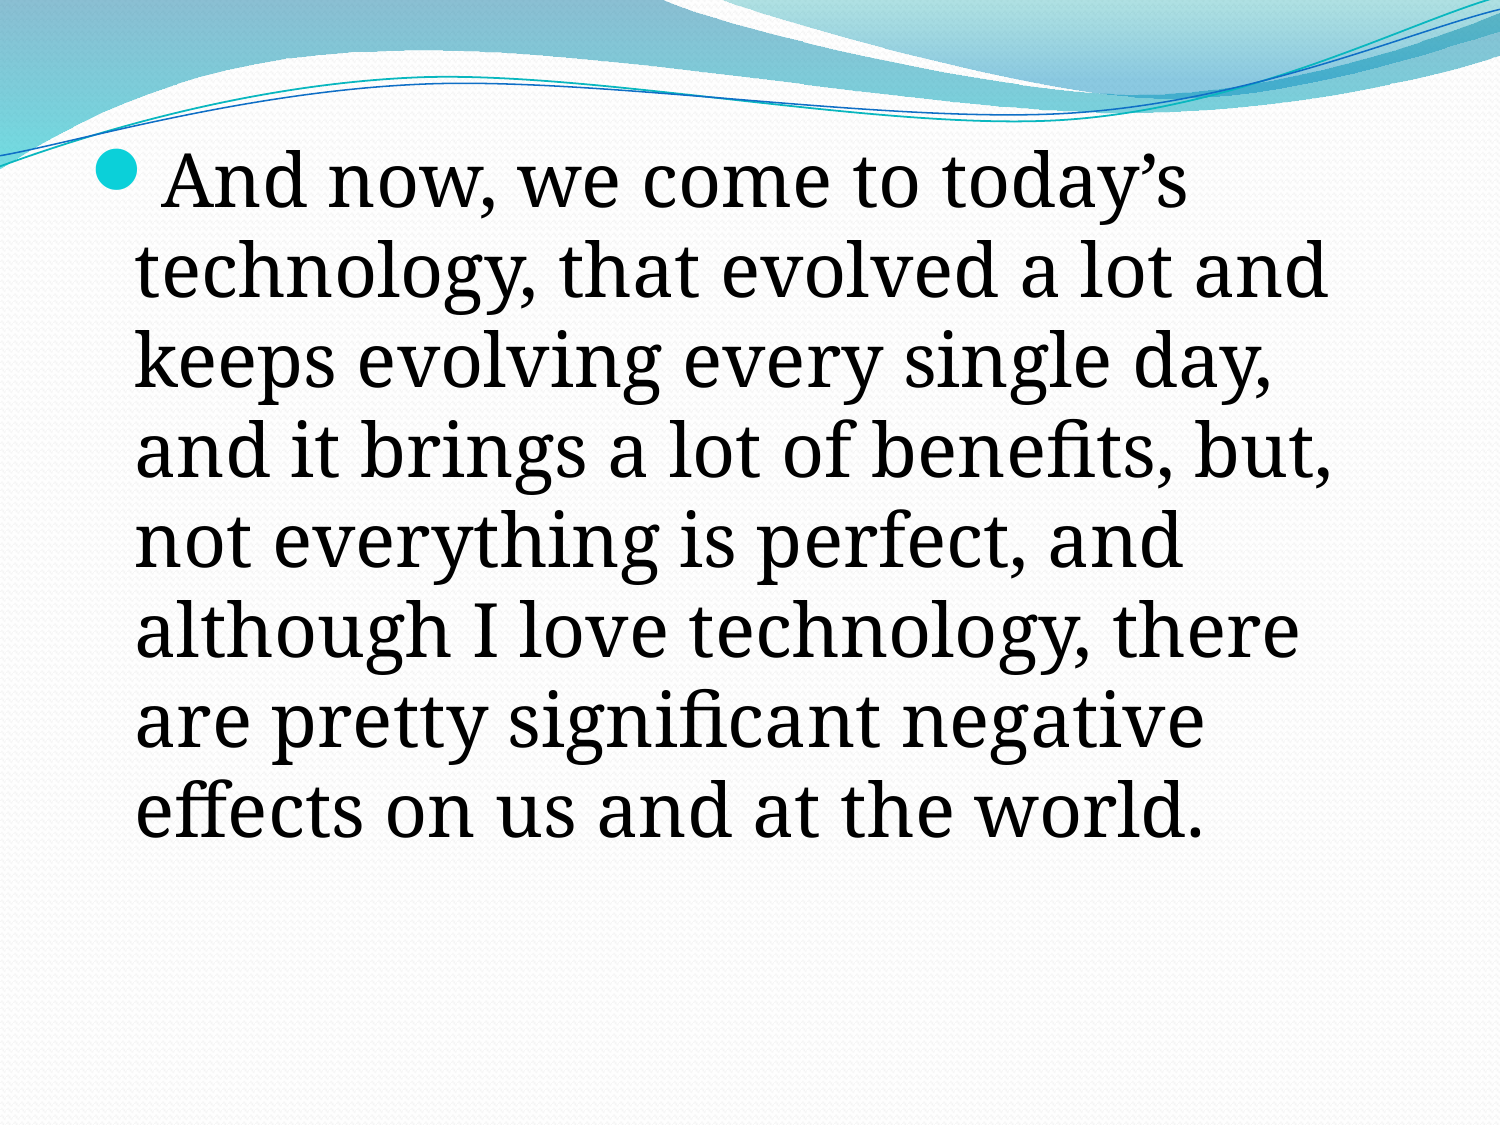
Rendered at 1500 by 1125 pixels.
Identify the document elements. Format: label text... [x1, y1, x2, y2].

list And now, we come to today’s technology, that evolved a lot and keeps evolving every single day, and it brings a lot of benefits, but, not everything is perfect, and although I love technology, there are pretty significant negative effects on us and at the world. [75, 125, 1425, 1038]
